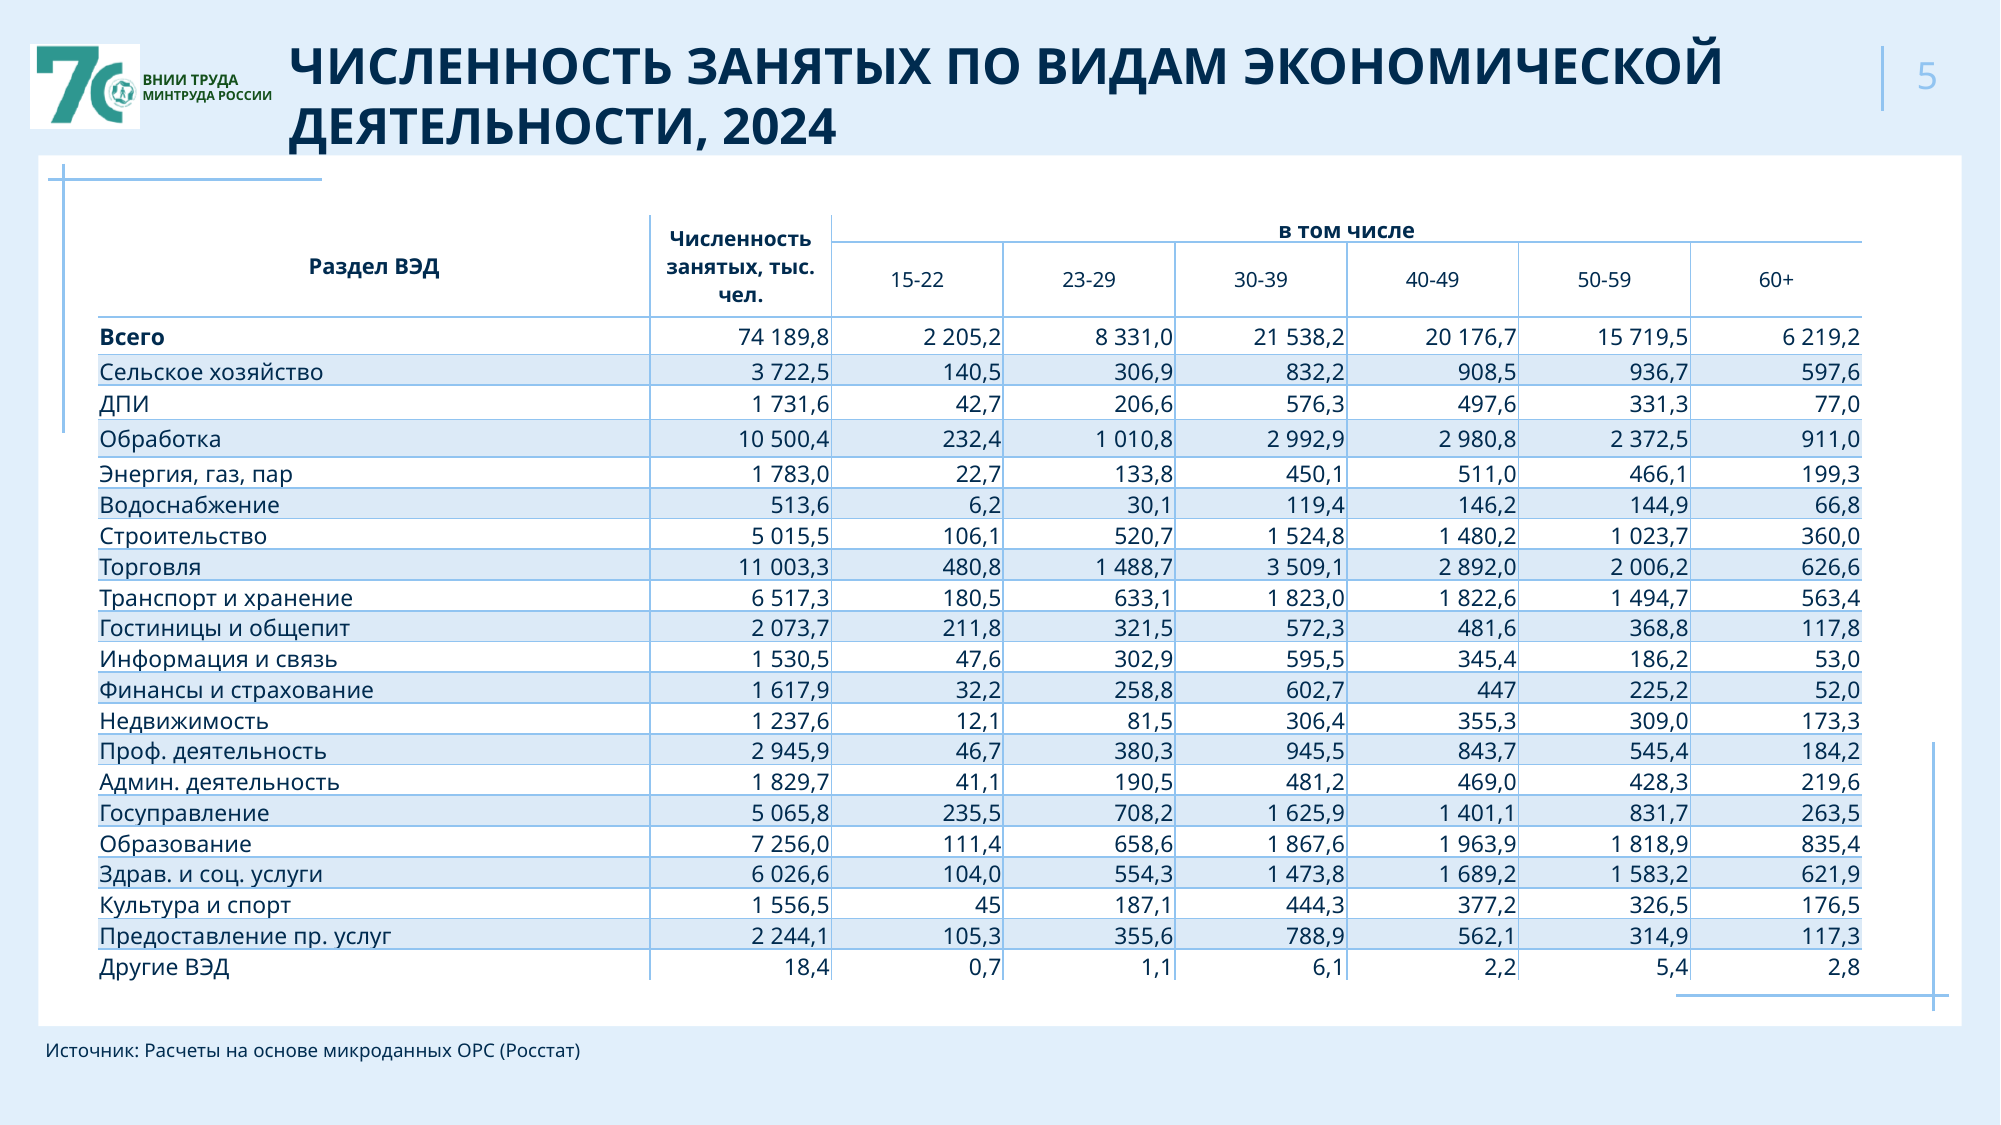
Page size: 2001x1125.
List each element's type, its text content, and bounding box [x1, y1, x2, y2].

table_cell 8 331,0 [1004, 318, 1174, 354]
table_cell 7 256,0 [651, 827, 831, 856]
table_cell 481,2 [1176, 765, 1346, 794]
table_cell 77,0 [1691, 386, 1862, 419]
table_cell 176,5 [1691, 889, 1862, 918]
table_cell 10 500,4 [651, 420, 831, 456]
table_cell 843,7 [1348, 735, 1518, 764]
table_cell Торговля [98, 550, 649, 579]
table_cell 563,4 [1691, 581, 1862, 610]
table_cell 30-39 [1176, 243, 1346, 316]
table_cell 1 524,8 [1176, 519, 1346, 548]
table_cell Госуправление [98, 796, 649, 825]
table_cell 595,5 [1176, 642, 1346, 671]
table_cell 1 494,7 [1519, 581, 1690, 610]
table_cell 60+ [1691, 243, 1862, 316]
table_cell 52,0 [1691, 673, 1862, 702]
table_cell 1 867,6 [1176, 827, 1346, 856]
table_cell 2 945,9 [651, 735, 831, 764]
table_cell 602,7 [1176, 673, 1346, 702]
table_cell 2 205,2 [832, 318, 1002, 354]
table_cell 1 237,6 [651, 704, 831, 733]
table_cell 572,3 [1176, 612, 1346, 641]
table_cell 133,8 [1004, 458, 1174, 487]
table_cell 1 829,7 [651, 765, 831, 794]
table_cell Другие ВЭД [98, 950, 649, 980]
table_cell Информация и связь [98, 642, 649, 671]
table_cell 21 538,2 [1176, 318, 1346, 354]
table_cell 447 [1348, 673, 1518, 702]
table_cell 1 963,9 [1348, 827, 1518, 856]
table_cell ДПИ [98, 386, 649, 419]
table_cell 5 015,5 [651, 519, 831, 548]
table_cell 368,8 [1519, 612, 1690, 641]
table_cell 562,1 [1348, 919, 1518, 948]
table_cell 15 719,5 [1519, 318, 1690, 354]
table_cell 520,7 [1004, 519, 1174, 548]
table_cell 11 003,3 [651, 550, 831, 579]
table_cell 199,3 [1691, 458, 1862, 487]
table_cell 1 731,6 [651, 386, 831, 419]
table_cell 1 625,9 [1176, 796, 1346, 825]
table_header в том числе [832, 215, 1862, 241]
table_cell 2 244,1 [651, 919, 831, 948]
table_cell 206,6 [1004, 386, 1174, 419]
table_cell 1 473,8 [1176, 858, 1346, 887]
table_cell 497,6 [1348, 386, 1518, 419]
table_cell 309,0 [1519, 704, 1690, 733]
table_cell 480,8 [832, 550, 1002, 579]
table_cell 450,1 [1176, 458, 1346, 487]
table_cell 835,4 [1691, 827, 1862, 856]
table_cell 42,7 [832, 386, 1002, 419]
table_cell 2 892,0 [1348, 550, 1518, 579]
table_cell Культура и спорт [98, 889, 649, 918]
table_cell 302,9 [1004, 642, 1174, 671]
table_cell 1 823,0 [1176, 581, 1346, 610]
table_cell 345,4 [1348, 642, 1518, 671]
table_cell 945,5 [1176, 735, 1346, 764]
table_cell Гостиницы и общепит [98, 612, 649, 641]
table_cell Админ. деятельность [98, 765, 649, 794]
table_cell 633,1 [1004, 581, 1174, 610]
table_cell 12,1 [832, 704, 1002, 733]
table_cell 104,0 [832, 858, 1002, 887]
table_cell Здрав. и соц. услуги [98, 858, 649, 887]
table_cell 144,9 [1519, 489, 1690, 518]
table_cell 211,8 [832, 612, 1002, 641]
table_cell Водоснабжение [98, 489, 649, 518]
table_cell Образование [98, 827, 649, 856]
table_cell 40-49 [1348, 243, 1518, 316]
table_cell 831,7 [1519, 796, 1690, 825]
table_cell 2 006,2 [1519, 550, 1690, 579]
table_cell 444,3 [1176, 889, 1346, 918]
table_cell 326,5 [1519, 889, 1690, 918]
table_cell Финансы и страхование [98, 673, 649, 702]
table_cell 20 176,7 [1348, 318, 1518, 354]
table_cell 466,1 [1519, 458, 1690, 487]
table_cell 1 556,5 [651, 889, 831, 918]
table_header Раздел ВЭД [98, 215, 649, 316]
table_cell 314,9 [1519, 919, 1690, 948]
table_cell 1 401,1 [1348, 796, 1518, 825]
table_cell 23-29 [1004, 243, 1174, 316]
table_cell Транспорт и хранение [98, 581, 649, 610]
table_cell 235,5 [832, 796, 1002, 825]
table_cell 3 509,1 [1176, 550, 1346, 579]
table_cell 1 530,5 [651, 642, 831, 671]
table_cell Строительство [98, 519, 649, 548]
table_cell 15-22 [832, 243, 1002, 316]
table_cell Энергия, газ, пар [98, 458, 649, 487]
table_cell 50-59 [1519, 243, 1690, 316]
table_cell 180,5 [832, 581, 1002, 610]
table_cell 554,3 [1004, 858, 1174, 887]
table_cell 1 818,9 [1519, 827, 1690, 856]
table_cell 331,3 [1519, 386, 1690, 419]
table_cell 1 488,7 [1004, 550, 1174, 579]
table_cell 1 583,2 [1519, 858, 1690, 887]
table_cell 306,9 [1004, 355, 1174, 384]
table_cell 321,5 [1004, 612, 1174, 641]
table_cell 2 992,9 [1176, 420, 1346, 456]
table_cell Недвижимость [98, 704, 649, 733]
table_cell 106,1 [832, 519, 1002, 548]
table_cell 513,6 [651, 489, 831, 518]
table_cell 832,2 [1176, 355, 1346, 384]
table_cell 545,4 [1519, 735, 1690, 764]
table_cell 184,2 [1691, 735, 1862, 764]
table_cell 258,8 [1004, 673, 1174, 702]
table_cell 355,3 [1348, 704, 1518, 733]
table_cell 53,0 [1691, 642, 1862, 671]
table_cell 6 517,3 [651, 581, 831, 610]
table_cell 173,3 [1691, 704, 1862, 733]
table_cell 111,4 [832, 827, 1002, 856]
table_cell 5,4 [1519, 950, 1690, 980]
table_cell 1 023,7 [1519, 519, 1690, 548]
table_cell 380,3 [1004, 735, 1174, 764]
table_cell 74 189,8 [651, 318, 831, 354]
table_cell 1 783,0 [651, 458, 831, 487]
table_cell 3 722,5 [651, 355, 831, 384]
table_cell 1 822,6 [1348, 581, 1518, 610]
table_cell 6,1 [1176, 950, 1346, 980]
text_box Источник: Расчеты на основе микроданных ОРС (Росстат) [29, 1016, 666, 1084]
table_header Численность занятых, тыс. чел. [651, 215, 831, 316]
table_cell 1 010,8 [1004, 420, 1174, 456]
table_cell 47,6 [832, 642, 1002, 671]
table_cell 186,2 [1519, 642, 1690, 671]
table_cell 658,6 [1004, 827, 1174, 856]
table_cell 788,9 [1176, 919, 1346, 948]
table_cell 1,1 [1004, 950, 1174, 980]
table_cell Предоставление пр. услуг [98, 919, 649, 948]
table_cell 2 372,5 [1519, 420, 1690, 456]
table_cell 117,3 [1691, 919, 1862, 948]
table_cell 190,5 [1004, 765, 1174, 794]
table_cell 2,2 [1348, 950, 1518, 980]
table_cell 428,3 [1519, 765, 1690, 794]
table_cell 6 219,2 [1691, 318, 1862, 354]
table_cell 117,8 [1691, 612, 1862, 641]
table_cell Обработка [98, 420, 649, 456]
table_cell 911,0 [1691, 420, 1862, 456]
table_cell 6,2 [832, 489, 1002, 518]
table_cell 0,7 [832, 950, 1002, 980]
table_cell 81,5 [1004, 704, 1174, 733]
text_box 5 [1872, 47, 1954, 108]
table_cell Сельское хозяйство [98, 355, 649, 384]
table_cell 576,3 [1176, 386, 1346, 419]
table_cell 46,7 [832, 735, 1002, 764]
table_cell 511,0 [1348, 458, 1518, 487]
text_box ЧИСЛЕННОСТЬ ЗАНЯТЫХ ПО ВИДАМ ЭКОНОМИЧЕСКОЙ ДЕЯТЕЛЬНОСТИ, 2024 [275, 26, 2000, 162]
table_cell 481,6 [1348, 612, 1518, 641]
table_cell 2,8 [1691, 950, 1862, 980]
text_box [30, 44, 276, 130]
table_cell 708,2 [1004, 796, 1174, 825]
table_cell Всего [98, 318, 649, 354]
table_cell 469,0 [1348, 765, 1518, 794]
table_cell 306,4 [1176, 704, 1346, 733]
table_cell 18,4 [651, 950, 831, 980]
table_cell 32,2 [832, 673, 1002, 702]
table_cell 377,2 [1348, 889, 1518, 918]
table_cell 30,1 [1004, 489, 1174, 518]
table_cell 597,6 [1691, 355, 1862, 384]
table_cell 360,0 [1691, 519, 1862, 548]
table_cell 219,6 [1691, 765, 1862, 794]
table_cell 119,4 [1176, 489, 1346, 518]
table_cell 187,1 [1004, 889, 1174, 918]
table_cell 1 689,2 [1348, 858, 1518, 887]
table_cell 45 [832, 889, 1002, 918]
table_cell 2 073,7 [651, 612, 831, 641]
table_cell 263,5 [1691, 796, 1862, 825]
table_cell 232,4 [832, 420, 1002, 456]
table_cell 621,9 [1691, 858, 1862, 887]
table_cell 1 480,2 [1348, 519, 1518, 548]
table_cell 626,6 [1691, 550, 1862, 579]
table_cell 22,7 [832, 458, 1002, 487]
table_cell 6 026,6 [651, 858, 831, 887]
table_cell 2 980,8 [1348, 420, 1518, 456]
table_cell 140,5 [832, 355, 1002, 384]
table_cell Проф. деятельность [98, 735, 649, 764]
table_cell 355,6 [1004, 919, 1174, 948]
table_cell 146,2 [1348, 489, 1518, 518]
table_cell 225,2 [1519, 673, 1690, 702]
table_cell 41,1 [832, 765, 1002, 794]
table_cell 105,3 [832, 919, 1002, 948]
table_cell 66,8 [1691, 489, 1862, 518]
table_cell 1 617,9 [651, 673, 831, 702]
table_cell 908,5 [1348, 355, 1518, 384]
table_cell 5 065,8 [651, 796, 831, 825]
table_cell 936,7 [1519, 355, 1690, 384]
